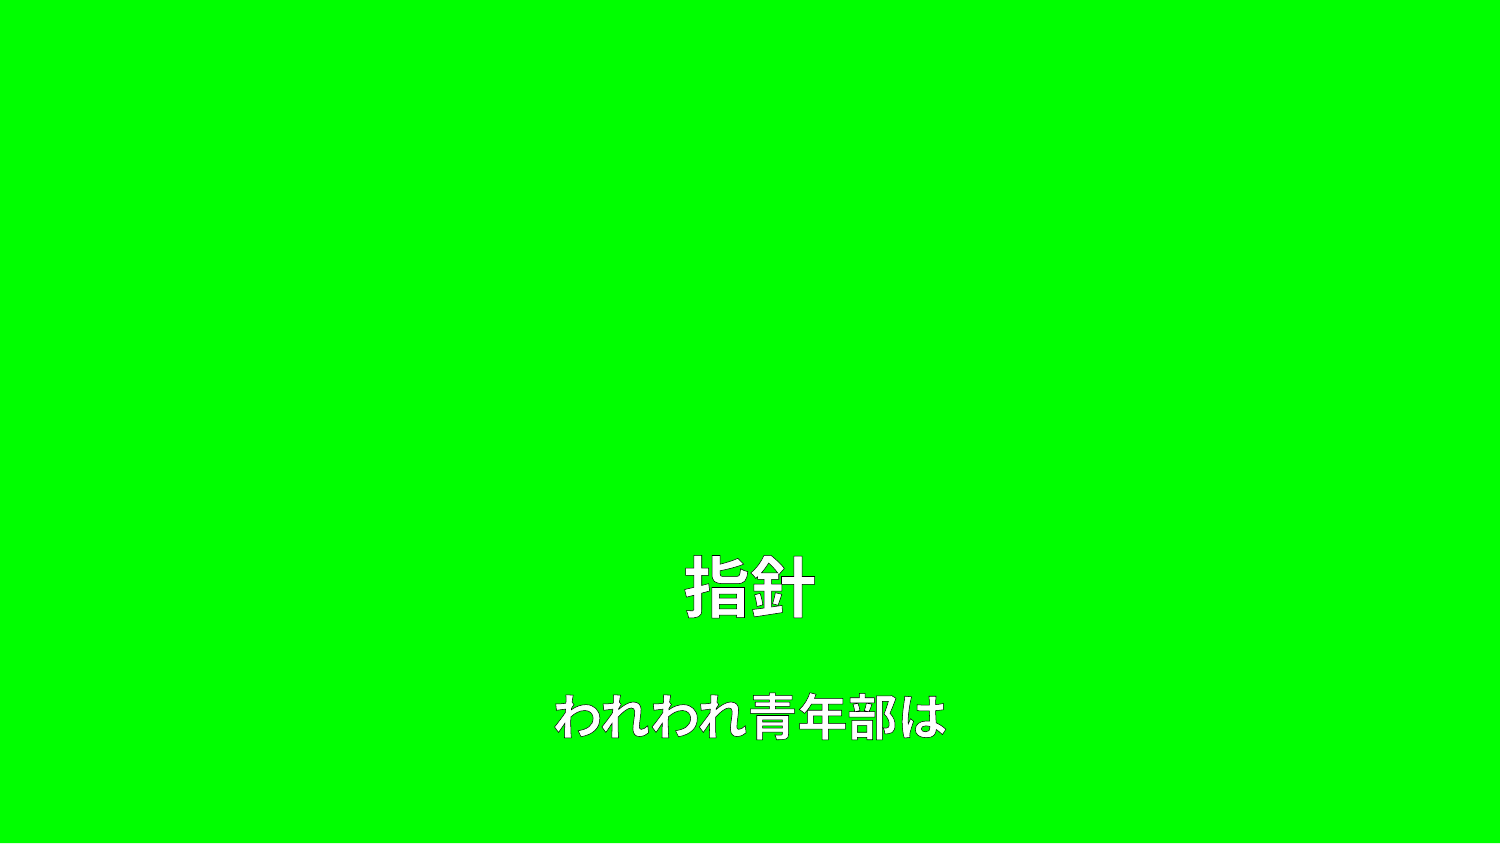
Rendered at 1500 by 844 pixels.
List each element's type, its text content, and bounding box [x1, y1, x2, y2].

text_box 指針 われわれ青年部は [102, 551, 1397, 844]
